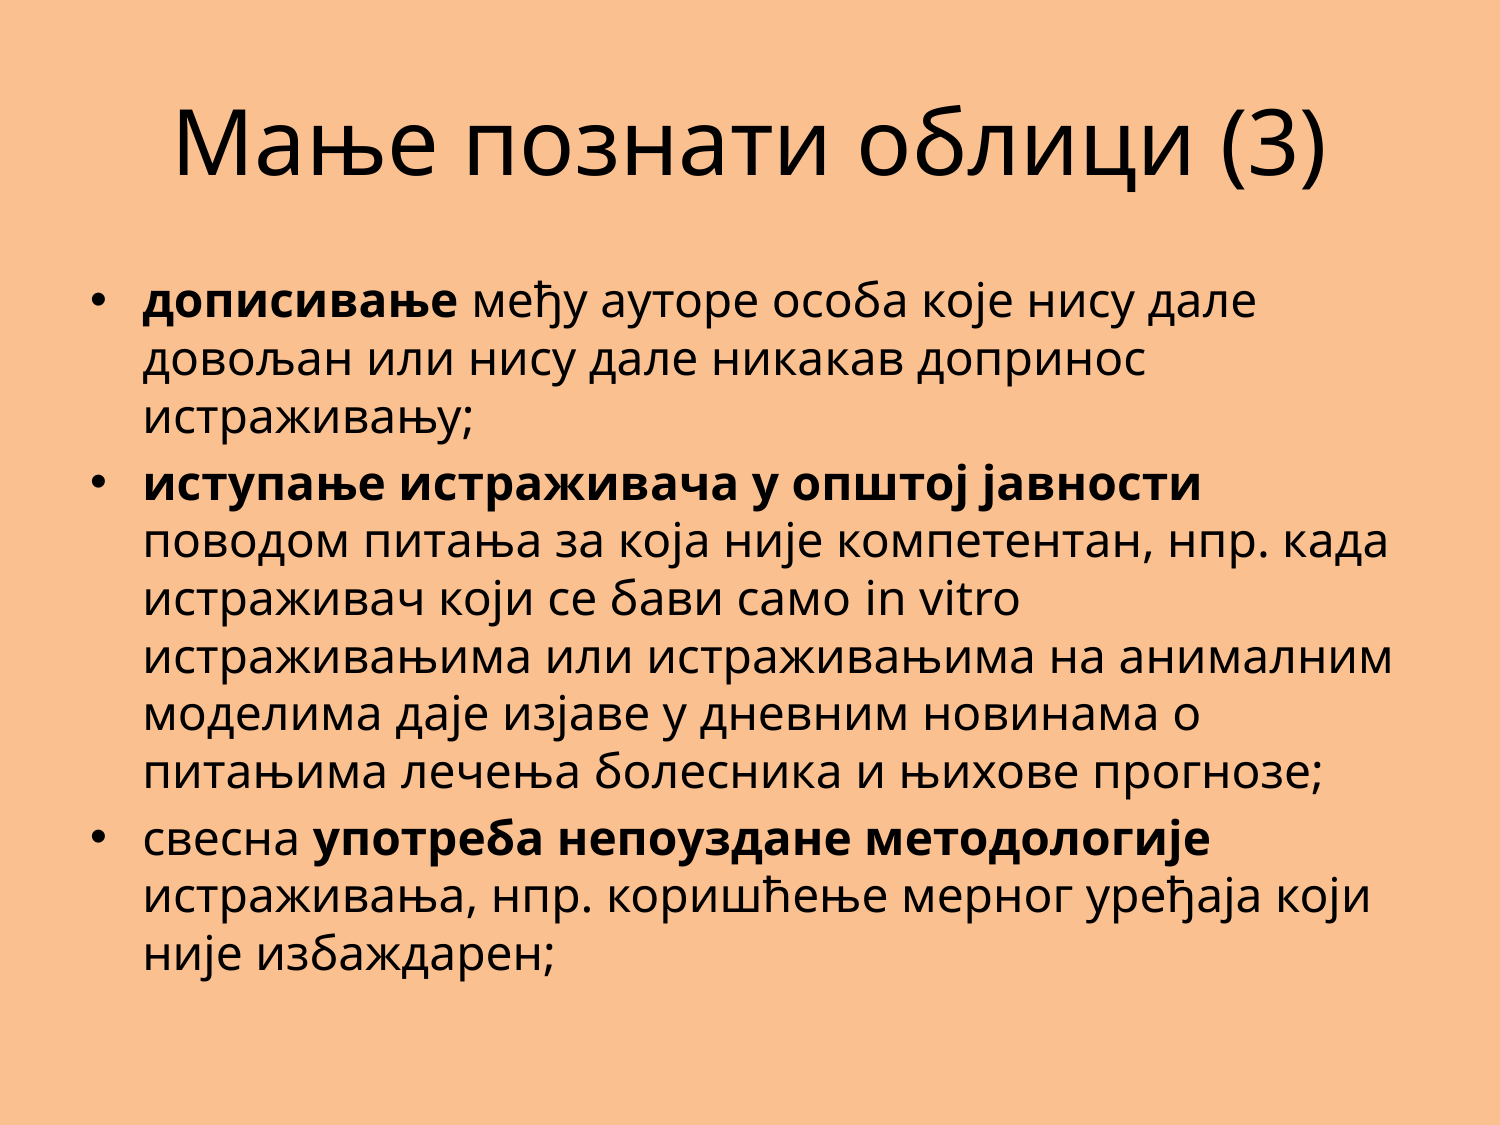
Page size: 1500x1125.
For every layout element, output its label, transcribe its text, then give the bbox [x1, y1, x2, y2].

title Мање познати облици (3) [75, 45, 1425, 233]
list дописивање међу ауторе особа које нису дале довољан или нису дале никакав допринос истраживању; иступање истраживача у општој јавности поводом питања за која није компетентан, нпр. када истраживач који се бави само in vitro истраживањима или истраживањима на анималним моделима даје изјаве у дневним новинама о питањима лечења болесника и њихове прогнозе; свесна употреба непоуздане методологије истраживања, нпр. коришћење мерног уређаја који није избаждарен; [75, 262, 1425, 1005]
